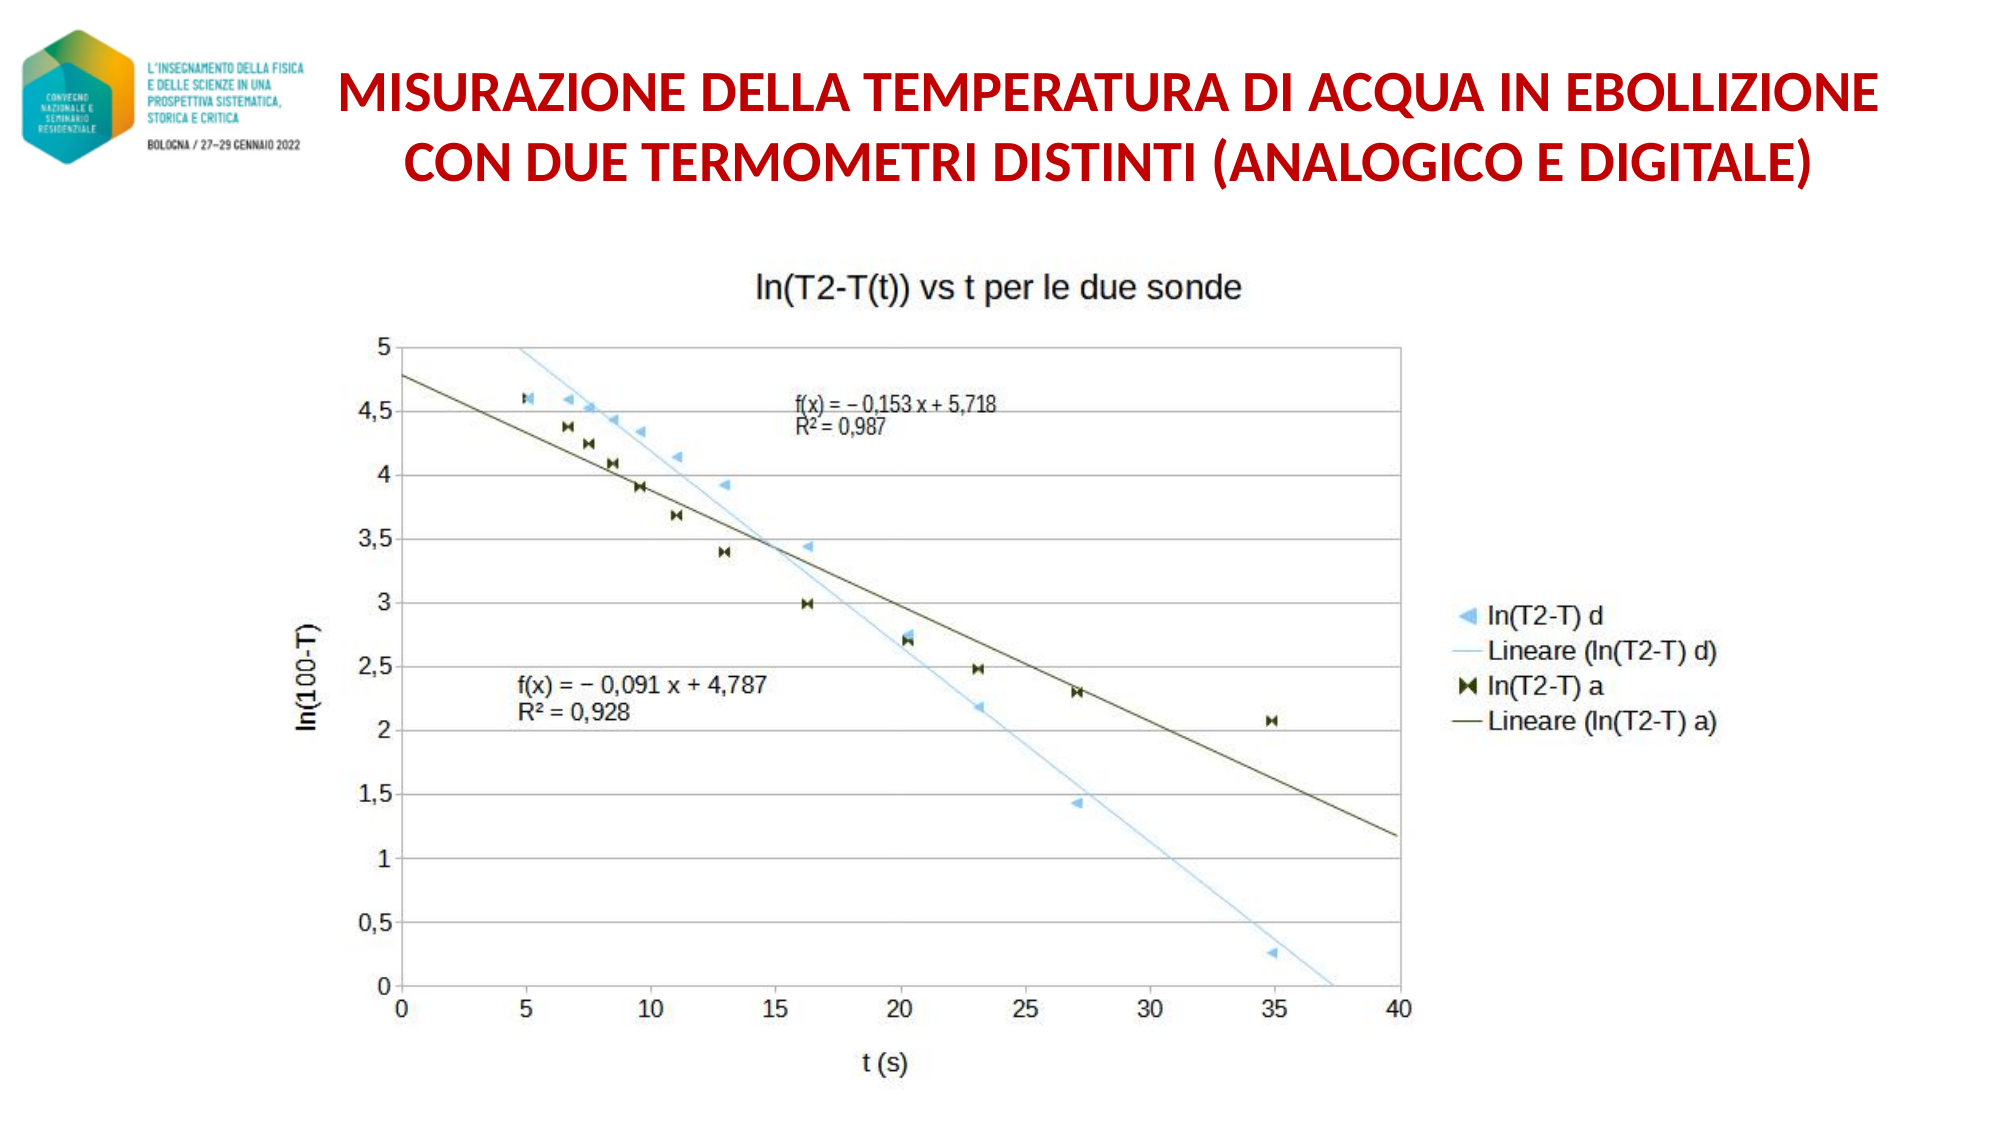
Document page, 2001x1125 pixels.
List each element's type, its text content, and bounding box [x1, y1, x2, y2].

picture [0, 23, 314, 168]
text_box MISURAZIONE DELLA TEMPERATURA DI ACQUA IN EBOLLIZIONE CON DUE TERMOMETRI DISTINTI (ANALOGICO E DIGITALE) [323, 45, 1896, 201]
picture [266, 234, 1734, 1102]
